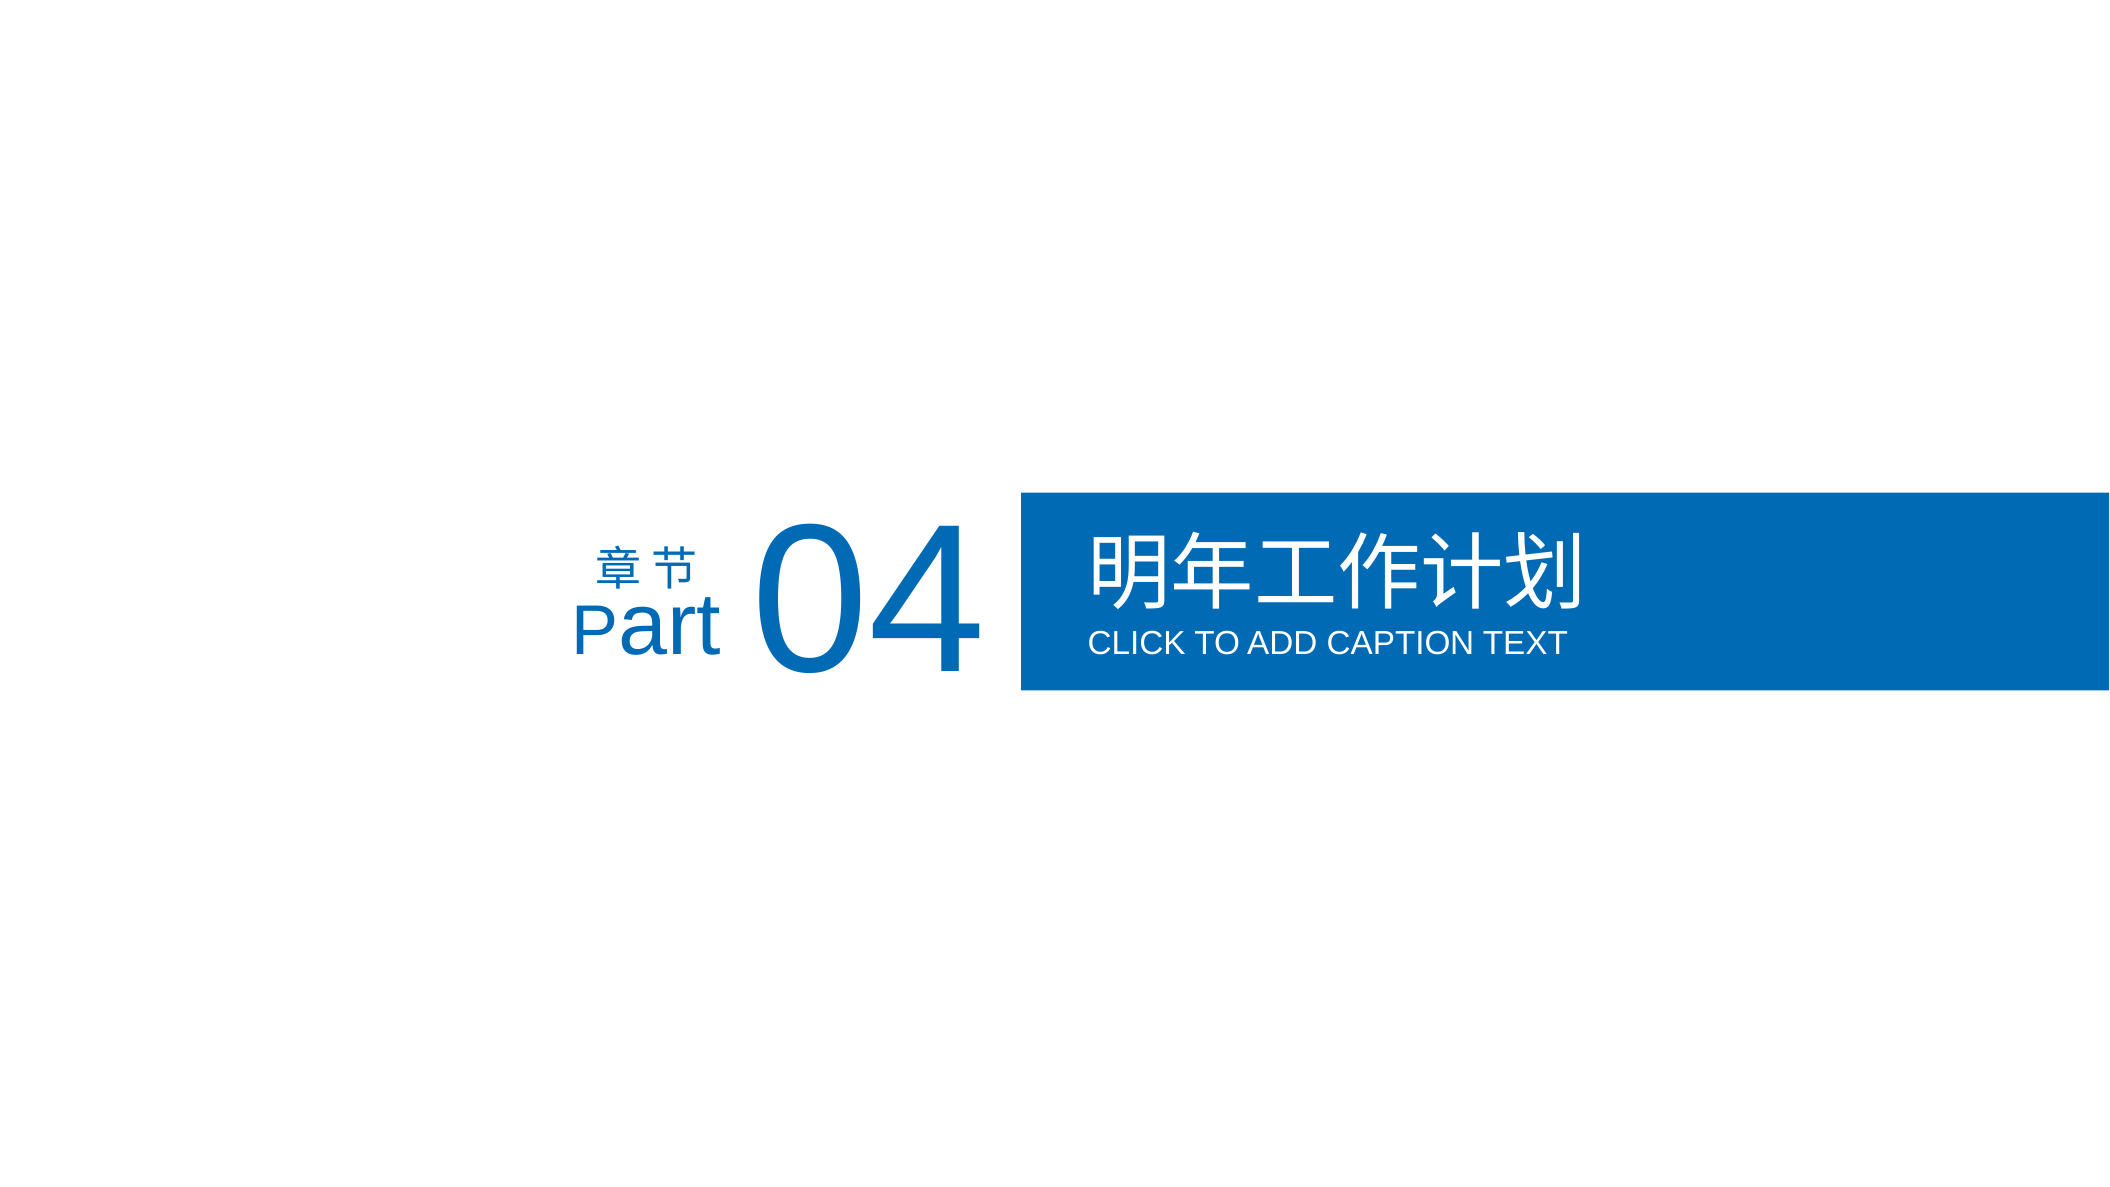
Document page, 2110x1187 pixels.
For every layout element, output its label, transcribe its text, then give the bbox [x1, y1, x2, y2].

text_box 04 [751, 460, 986, 714]
text_box 章 节 [595, 539, 698, 595]
text_box [1021, 492, 2110, 691]
text_box CLICK TO ADD CAPTION TEXT [1087, 625, 1787, 662]
text_box Part [571, 566, 722, 673]
text_box 明年工作计划 [1087, 530, 1787, 621]
